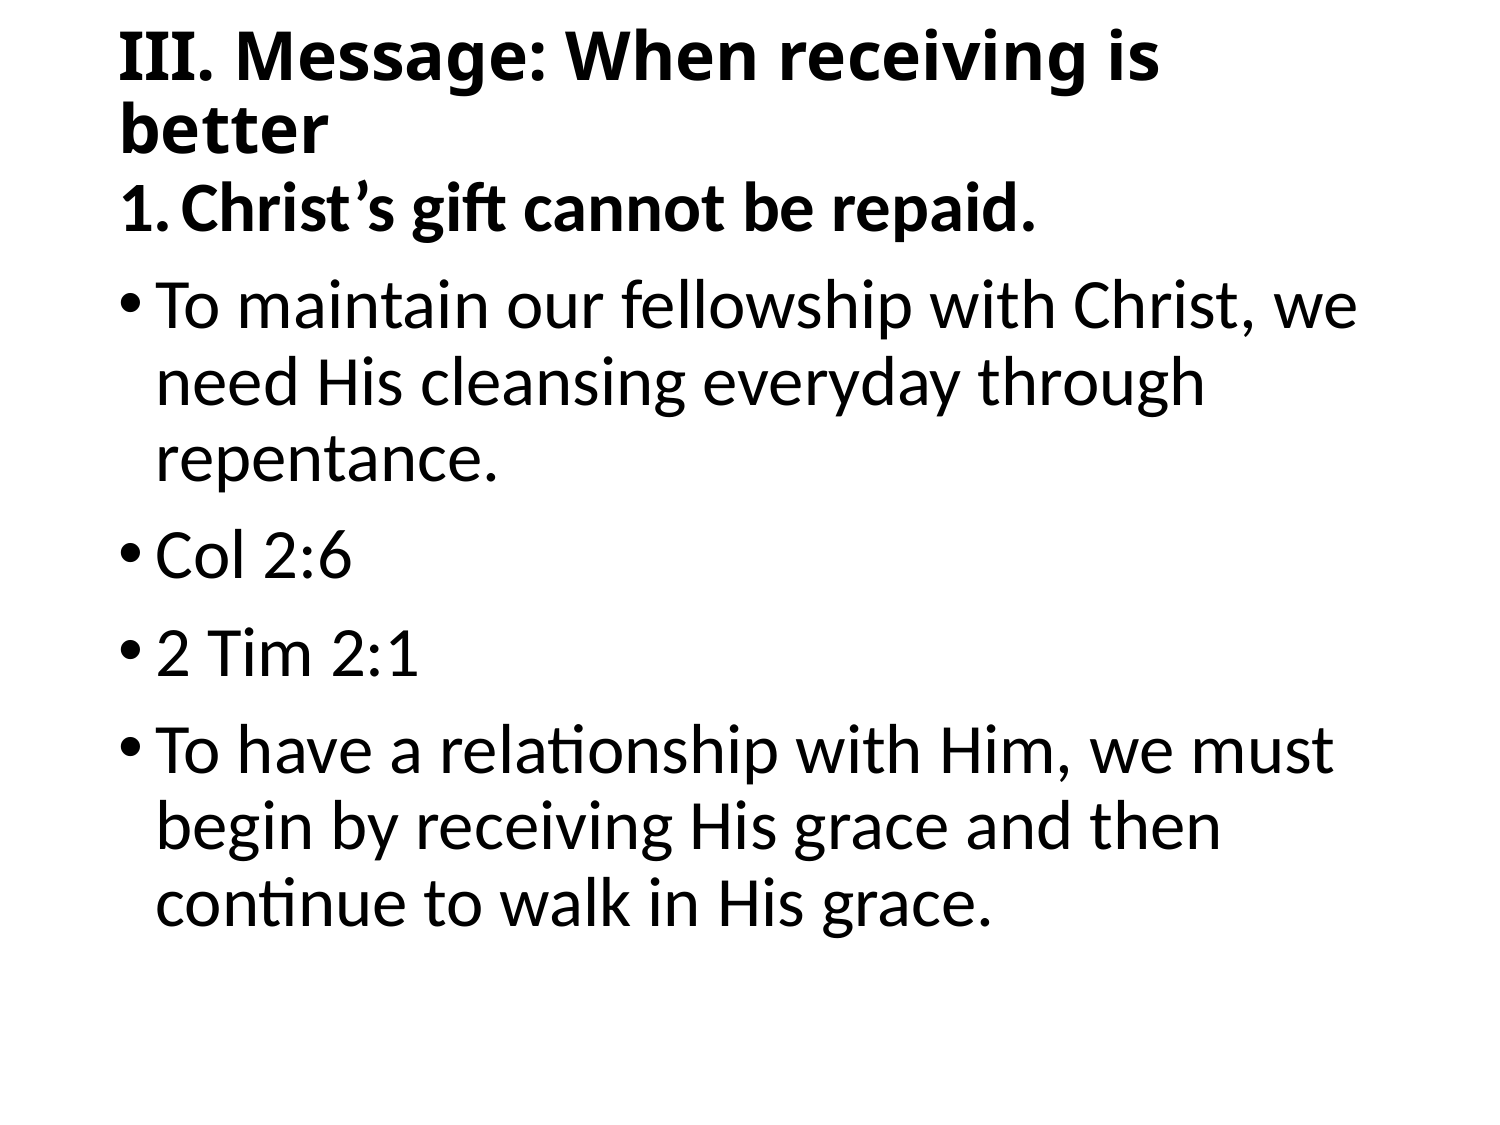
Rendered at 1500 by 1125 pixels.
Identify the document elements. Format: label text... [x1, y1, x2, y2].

title III. Message: When receiving is better [103, 13, 1397, 162]
list Christ’s gift cannot be repaid. To maintain our fellowship with Christ, we need His cleansing everyday through repentance. Col 2:6 2 Tim 2:1 To have a relationship with Him, we must begin by receiving His grace and then continue to walk in His grace. [103, 162, 1452, 783]
